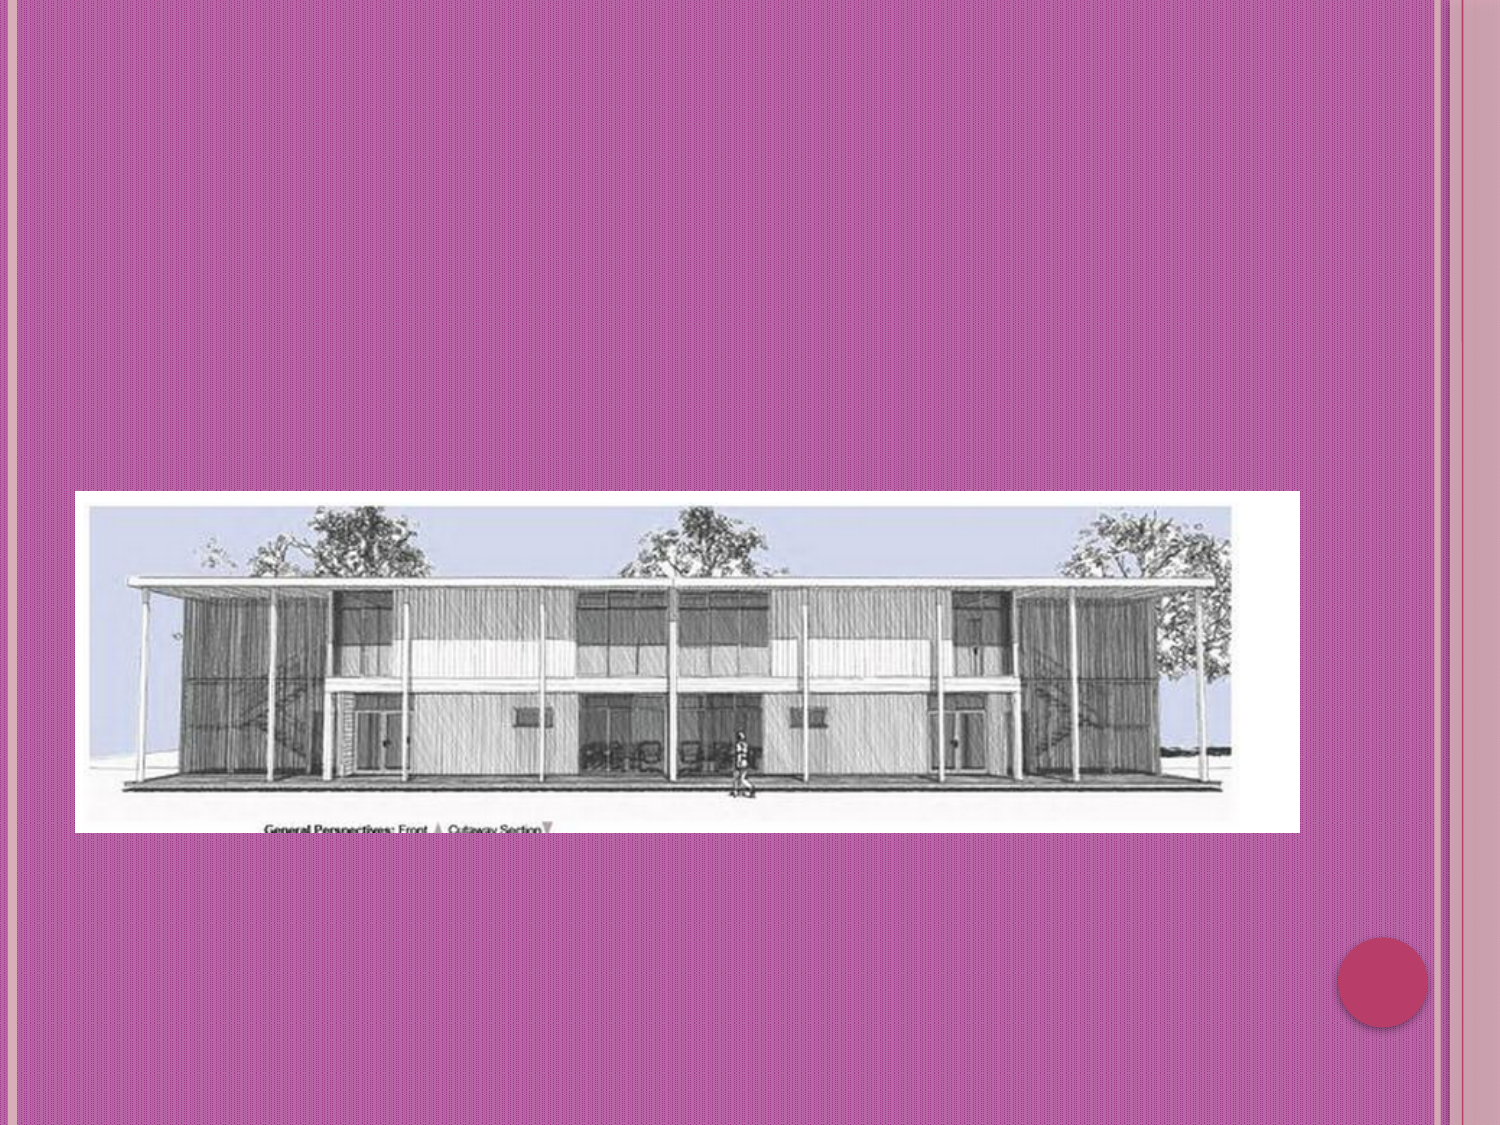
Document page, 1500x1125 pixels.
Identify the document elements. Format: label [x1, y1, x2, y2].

list [74, 261, 1301, 1063]
